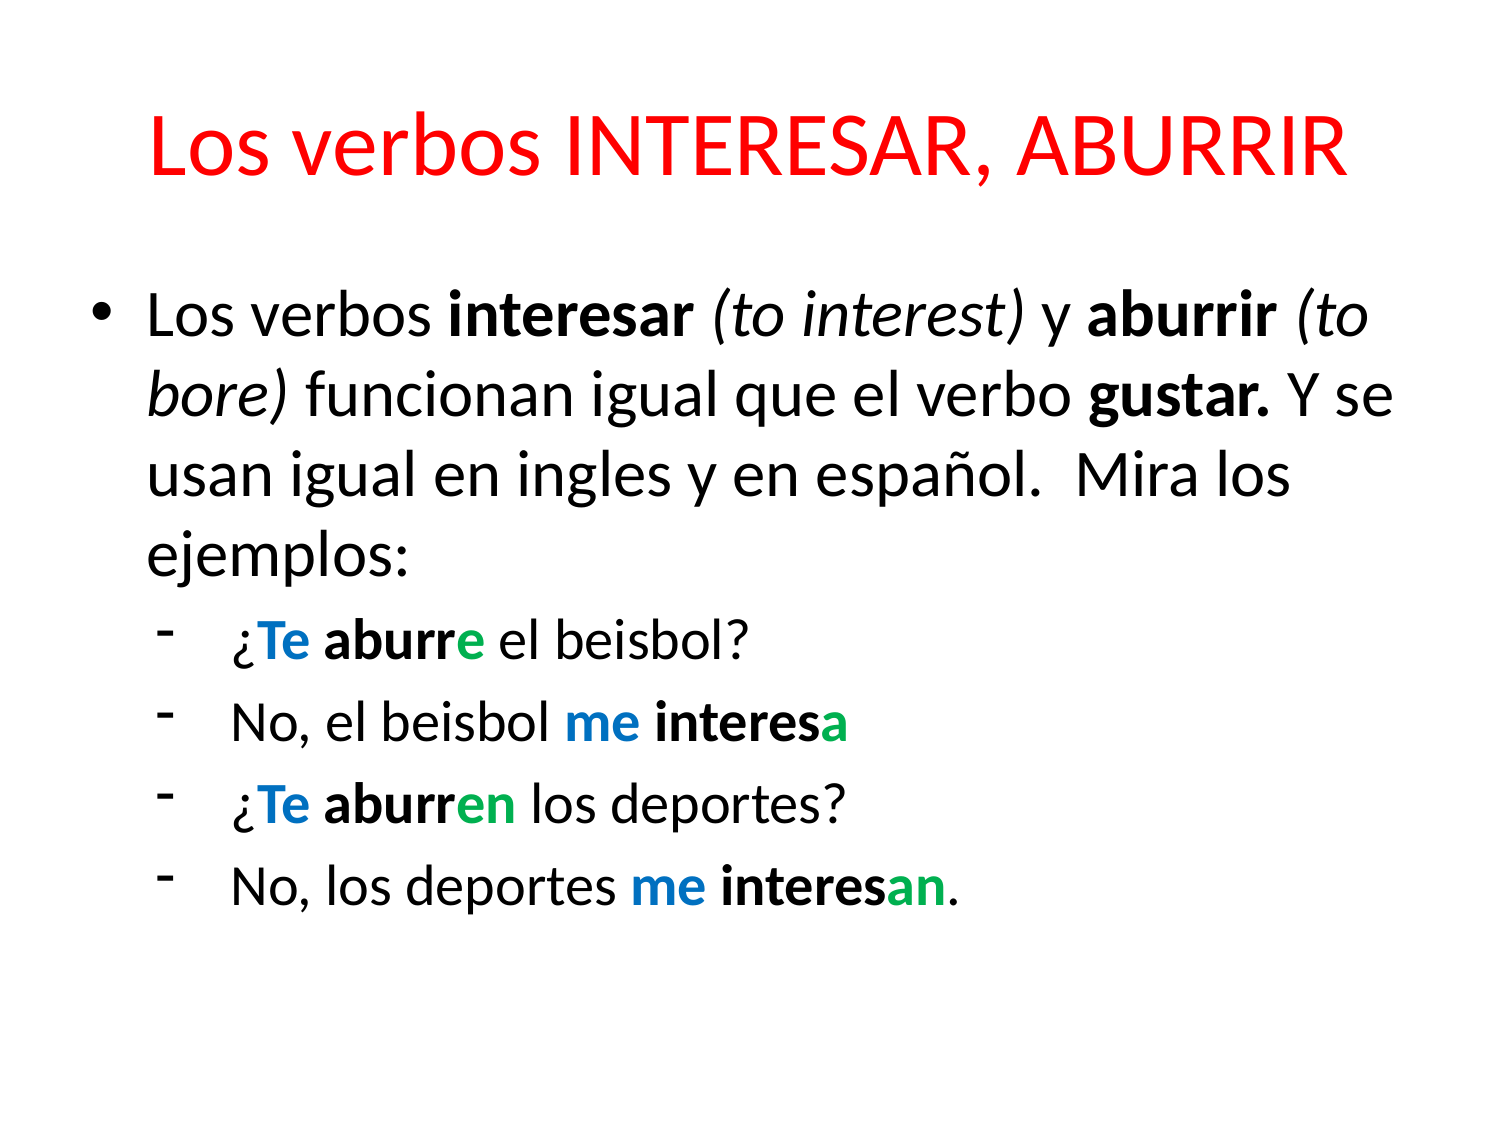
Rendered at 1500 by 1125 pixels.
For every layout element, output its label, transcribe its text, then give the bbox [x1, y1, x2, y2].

list Los verbos interesar (to interest) y aburrir (to bore) funcionan igual que el verbo gustar. Y se usan igual en ingles y en español. Mira los ejemplos: ¿Te aburre el beisbol? No, el beisbol me interesa ¿Te aburren los deportes? No, los deportes me interesan. [75, 262, 1425, 1005]
title Los verbos INTERESAR, ABURRIR [75, 45, 1425, 233]
